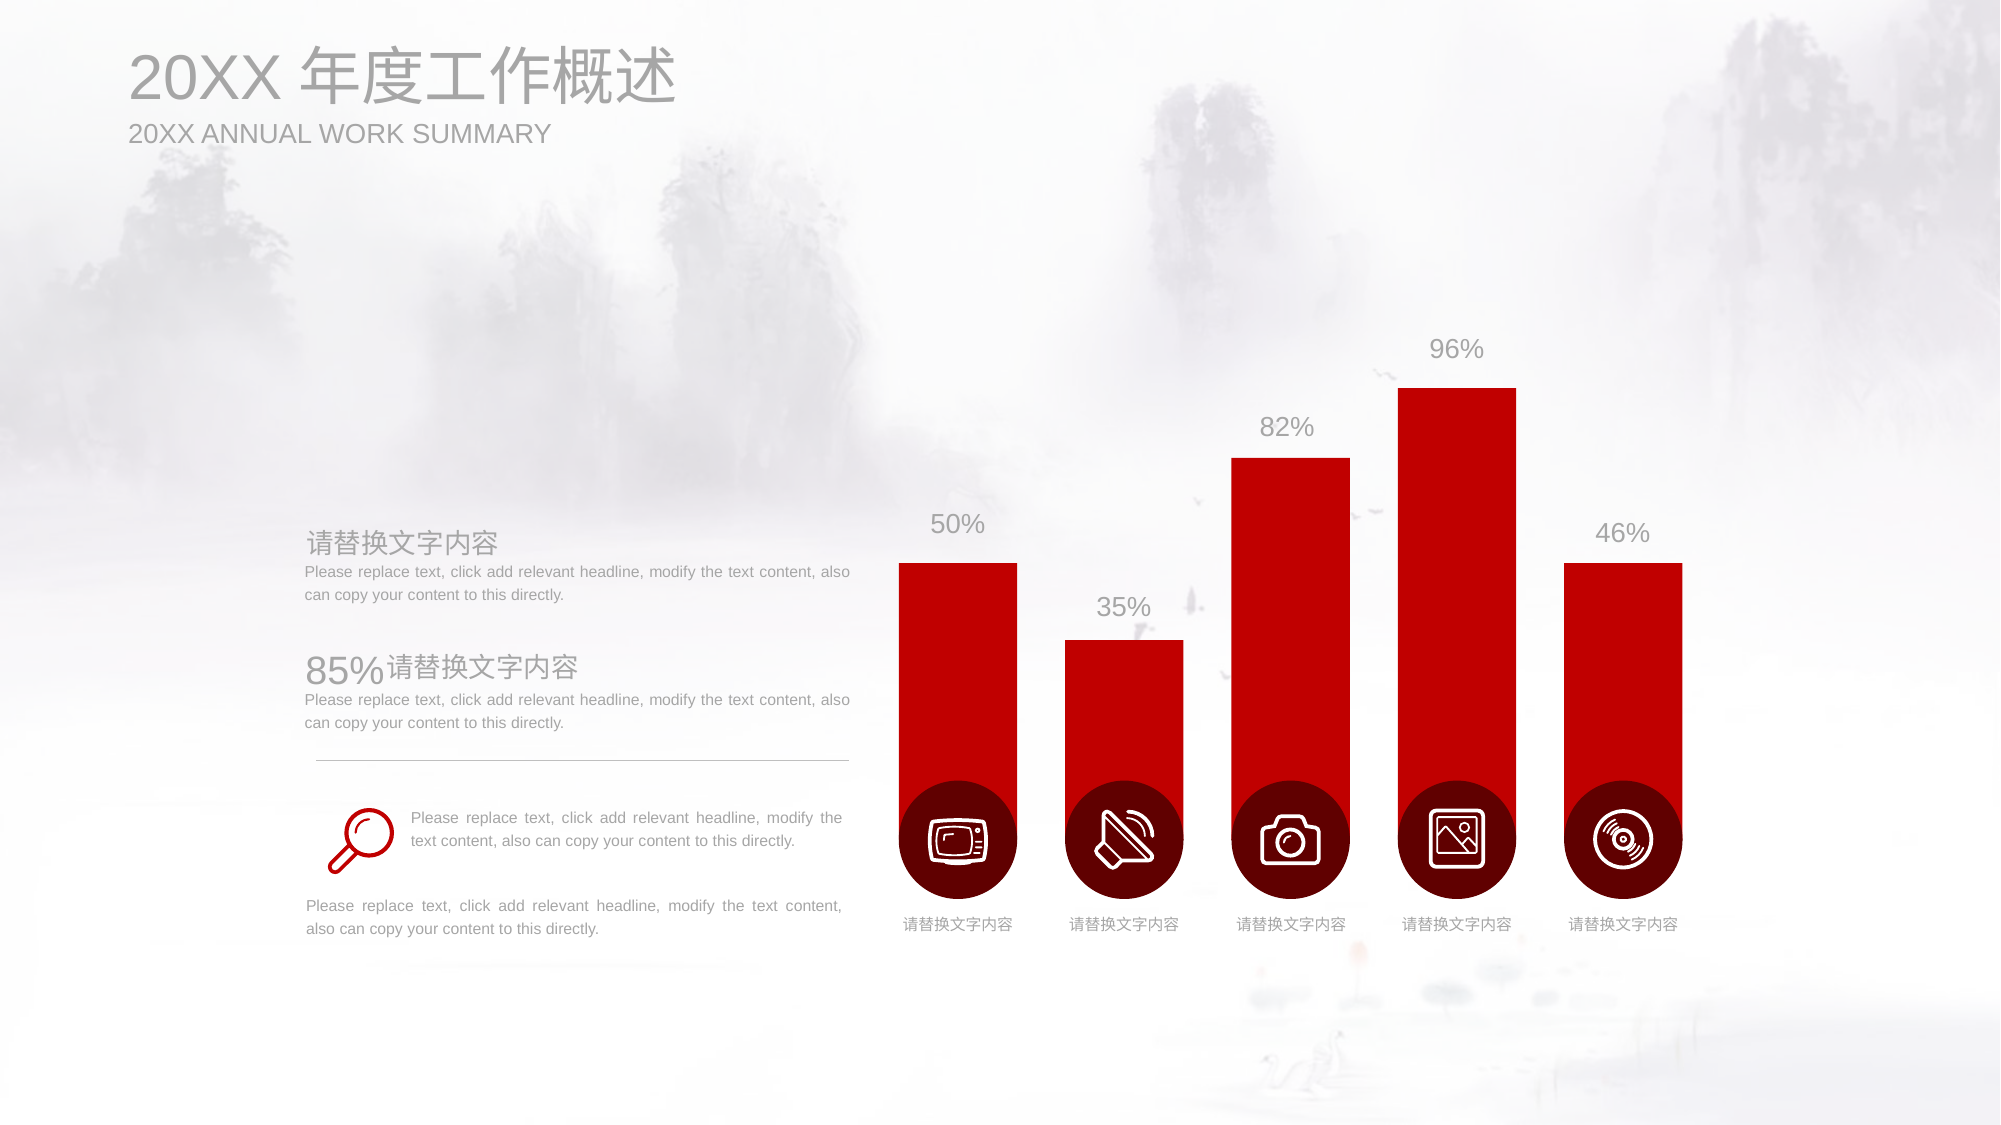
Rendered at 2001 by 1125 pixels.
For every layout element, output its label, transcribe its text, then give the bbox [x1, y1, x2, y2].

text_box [927, 818, 988, 866]
text_box [1064, 639, 1184, 829]
text_box [897, 779, 1019, 901]
text_box 35% [1096, 582, 1152, 623]
text_box [898, 562, 1018, 827]
text_box 请替换文字内容 [1236, 911, 1347, 935]
text_box 20XX年度工作概述 [128, 36, 743, 113]
text_box 46% [1595, 508, 1651, 549]
text_box [1230, 779, 1351, 901]
text_box Please replace text, click add relevant headline, modify the text content, also can copy your content to this directly. [306, 892, 843, 938]
text_box 请替换文字内容 [306, 519, 500, 557]
text_box [1230, 457, 1351, 831]
text_box 请替换文字内容 [1401, 910, 1513, 934]
text_box Please replace text, click add relevant headline, modify the text content, also can copy your content to this directly. [304, 685, 851, 732]
text_box Please replace text, click add relevant headline, modify the text content, also can copy your content to this directly. [304, 557, 851, 604]
text_box [1396, 779, 1518, 901]
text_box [327, 807, 394, 875]
text_box 20XX ANNUAL WORK SUMMARY [128, 115, 565, 149]
text_box 请替换文字内容 [1069, 911, 1180, 935]
text_box [1563, 562, 1684, 831]
text_box 96% [1429, 324, 1485, 364]
text_box Please replace text, click add relevant headline, modify the text content, also can copy your content to this directly. [410, 803, 843, 850]
text_box 82% [1259, 402, 1315, 442]
text_box [1563, 779, 1684, 901]
text_box 85% [305, 635, 385, 685]
text_box [1064, 779, 1185, 901]
text_box [1397, 387, 1517, 827]
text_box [1260, 814, 1321, 866]
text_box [1428, 808, 1486, 869]
text_box 请替换文字内容 [1568, 910, 1679, 934]
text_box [1094, 809, 1155, 870]
text_box 50% [930, 499, 986, 540]
text_box 请替换文字内容 [902, 911, 1014, 935]
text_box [1593, 809, 1654, 870]
text_box 请替换文字内容 [386, 643, 650, 684]
